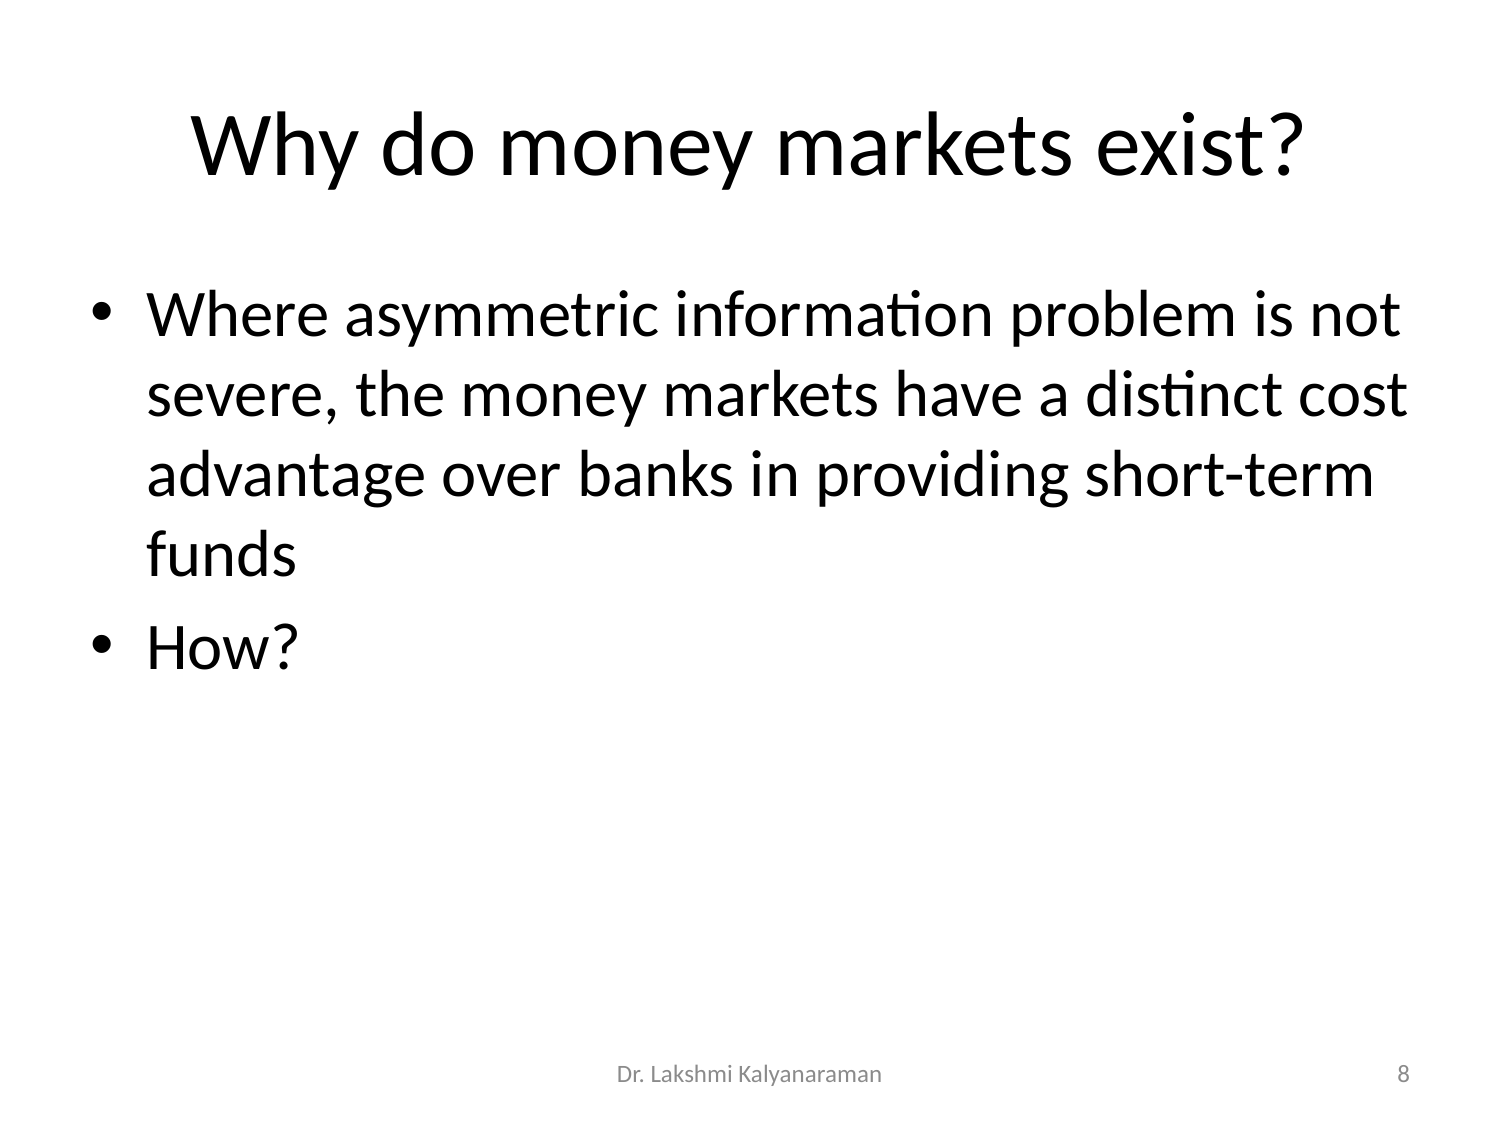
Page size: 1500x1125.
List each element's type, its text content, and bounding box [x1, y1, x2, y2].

list Where asymmetric information problem is not severe, the money markets have a distinct cost advantage over banks in providing short-term funds How? [75, 262, 1425, 1005]
slide_number 8 [1074, 1042, 1425, 1103]
title Why do money markets exist? [75, 45, 1425, 233]
footer Dr. Lakshmi Kalyanaraman [512, 1042, 988, 1103]
